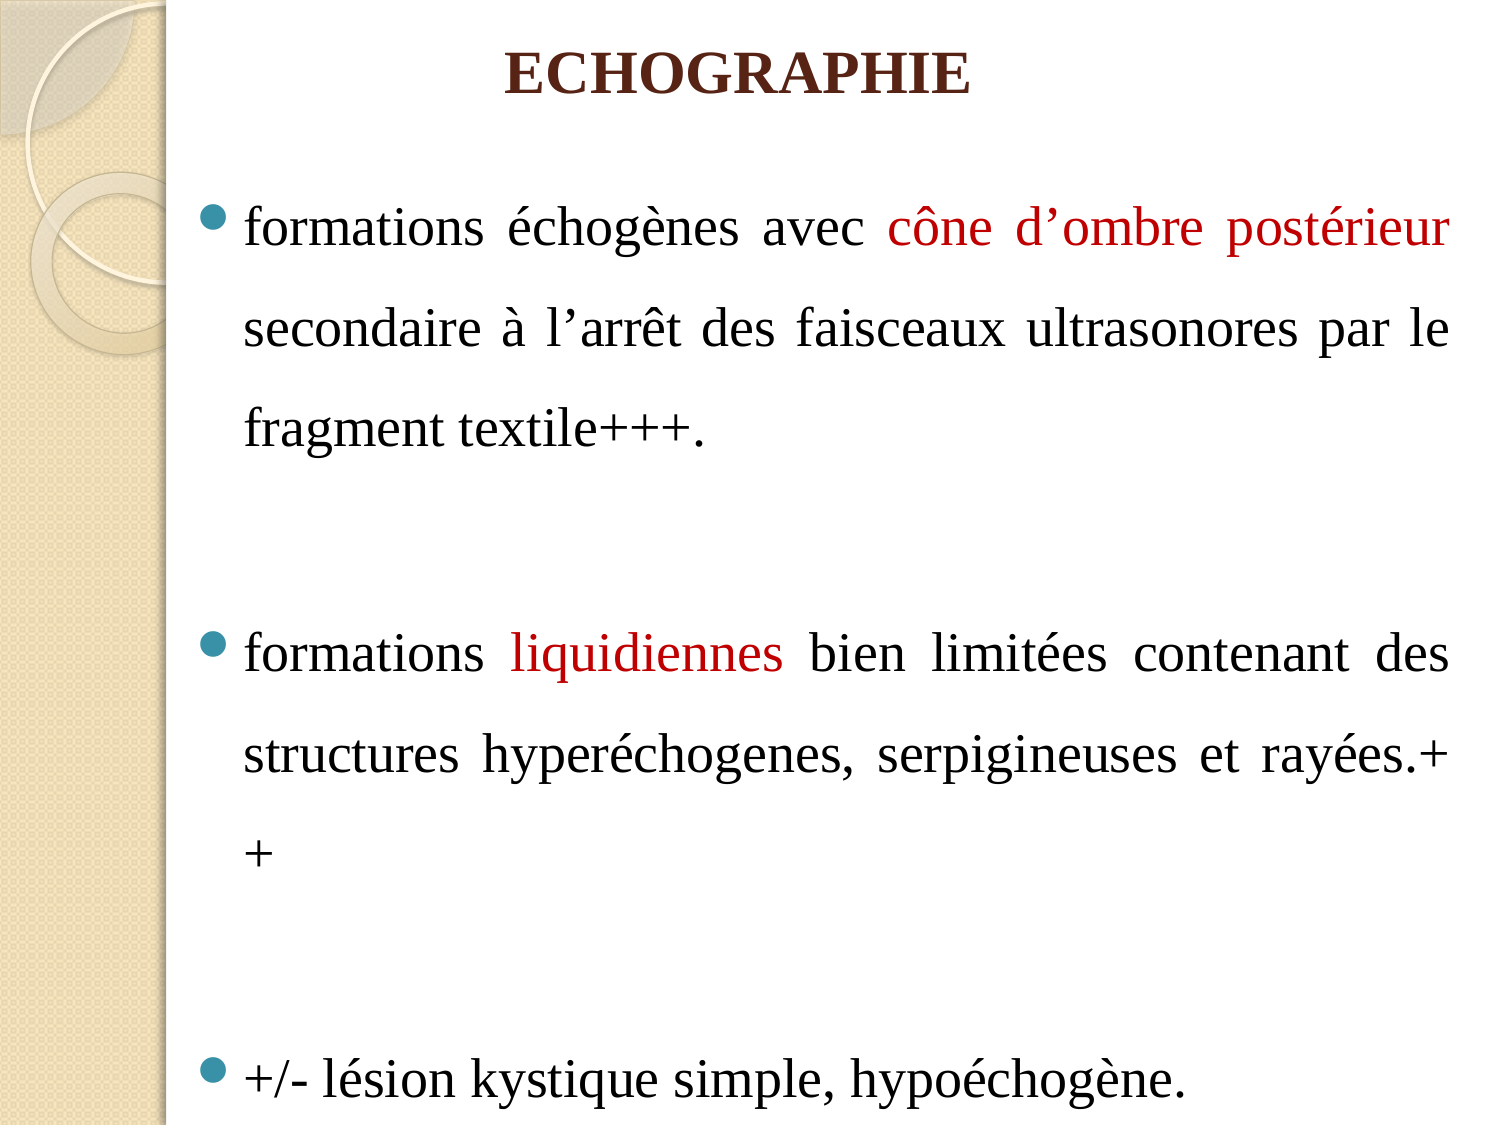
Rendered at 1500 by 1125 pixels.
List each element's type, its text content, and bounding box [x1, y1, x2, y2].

title ECHOGRAPHIE [490, 0, 1052, 138]
list formations échogènes avec cône d’ombre postérieur secondaire à l’arrêt des faisceaux ultrasonores par le fragment textile+++. formations liquidiennes bien limitées contenant des structures hyperéchogenes, serpigineuses et rayées.++ +/- lésion kystique simple, hypoéchogène. [171, 149, 1466, 1125]
